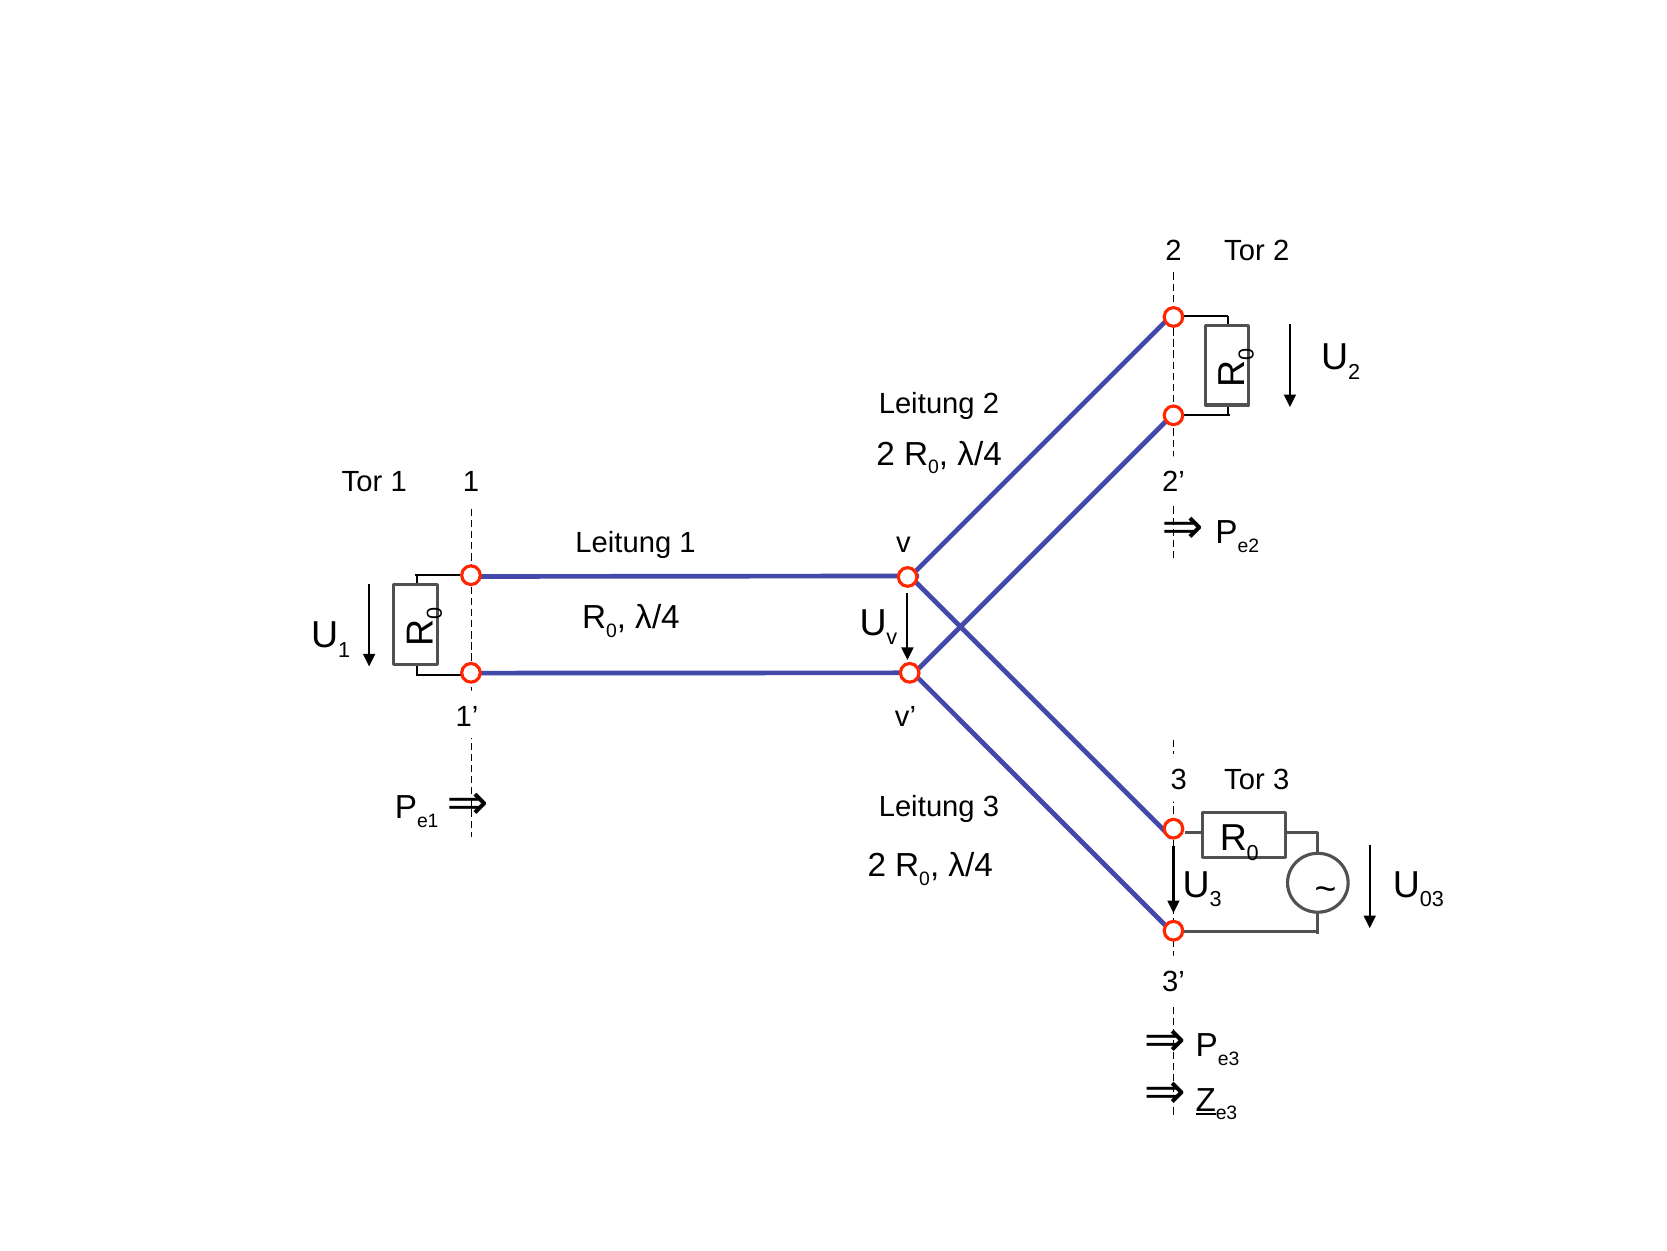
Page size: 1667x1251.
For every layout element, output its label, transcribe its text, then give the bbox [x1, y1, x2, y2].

text_box Ze3 [1180, 1078, 1267, 1133]
text_box [1164, 307, 1180, 327]
text_box [1283, 324, 1297, 408]
text_box U1 [296, 601, 409, 685]
text_box 2 R0, λ/4 [861, 423, 1017, 487]
text_box Pe2 [1200, 502, 1287, 566]
text_box [461, 565, 481, 585]
text_box 2’ [1155, 456, 1192, 485]
text_box Pe3 [1180, 1014, 1267, 1078]
text_box 2 R0, λ/4 [852, 835, 1008, 898]
text_box [1164, 924, 1180, 941]
text_box 1 [456, 456, 486, 504]
text_box ⇒ [1153, 485, 1213, 562]
text_box [901, 593, 914, 660]
text_box Leitung 3 [872, 781, 1006, 829]
text_box 1’ [449, 690, 485, 738]
text_box R0, λ/4 [567, 587, 695, 650]
text_box [1164, 819, 1175, 839]
text_box v [889, 517, 918, 565]
text_box U3 [1167, 851, 1177, 935]
text_box ⇒ [1135, 1075, 1180, 1128]
text_box [898, 567, 917, 587]
text_box [362, 648, 375, 667]
text_box Leitung 2 [872, 378, 1006, 423]
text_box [374, 591, 460, 652]
text_box Leitung 1 [569, 517, 703, 565]
text_box [1164, 406, 1182, 425]
text_box [900, 672, 920, 683]
text_box Tor 2 [1217, 224, 1296, 273]
text_box Uv [844, 589, 957, 672]
text_box U2 [1306, 324, 1419, 407]
text_box 3 [1164, 754, 1194, 802]
text_box ⇒ [1135, 998, 1195, 1075]
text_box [1178, 315, 1259, 416]
text_box Tor 3 [1217, 754, 1296, 797]
text_box 2 [1159, 224, 1188, 273]
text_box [1180, 804, 1491, 935]
text_box Pe1 [379, 777, 467, 841]
text_box [461, 663, 481, 683]
text_box Tor 1 [335, 456, 414, 504]
text_box 3’ [1155, 955, 1192, 998]
text_box ⇒ [438, 760, 498, 838]
text_box v’ [888, 690, 923, 738]
